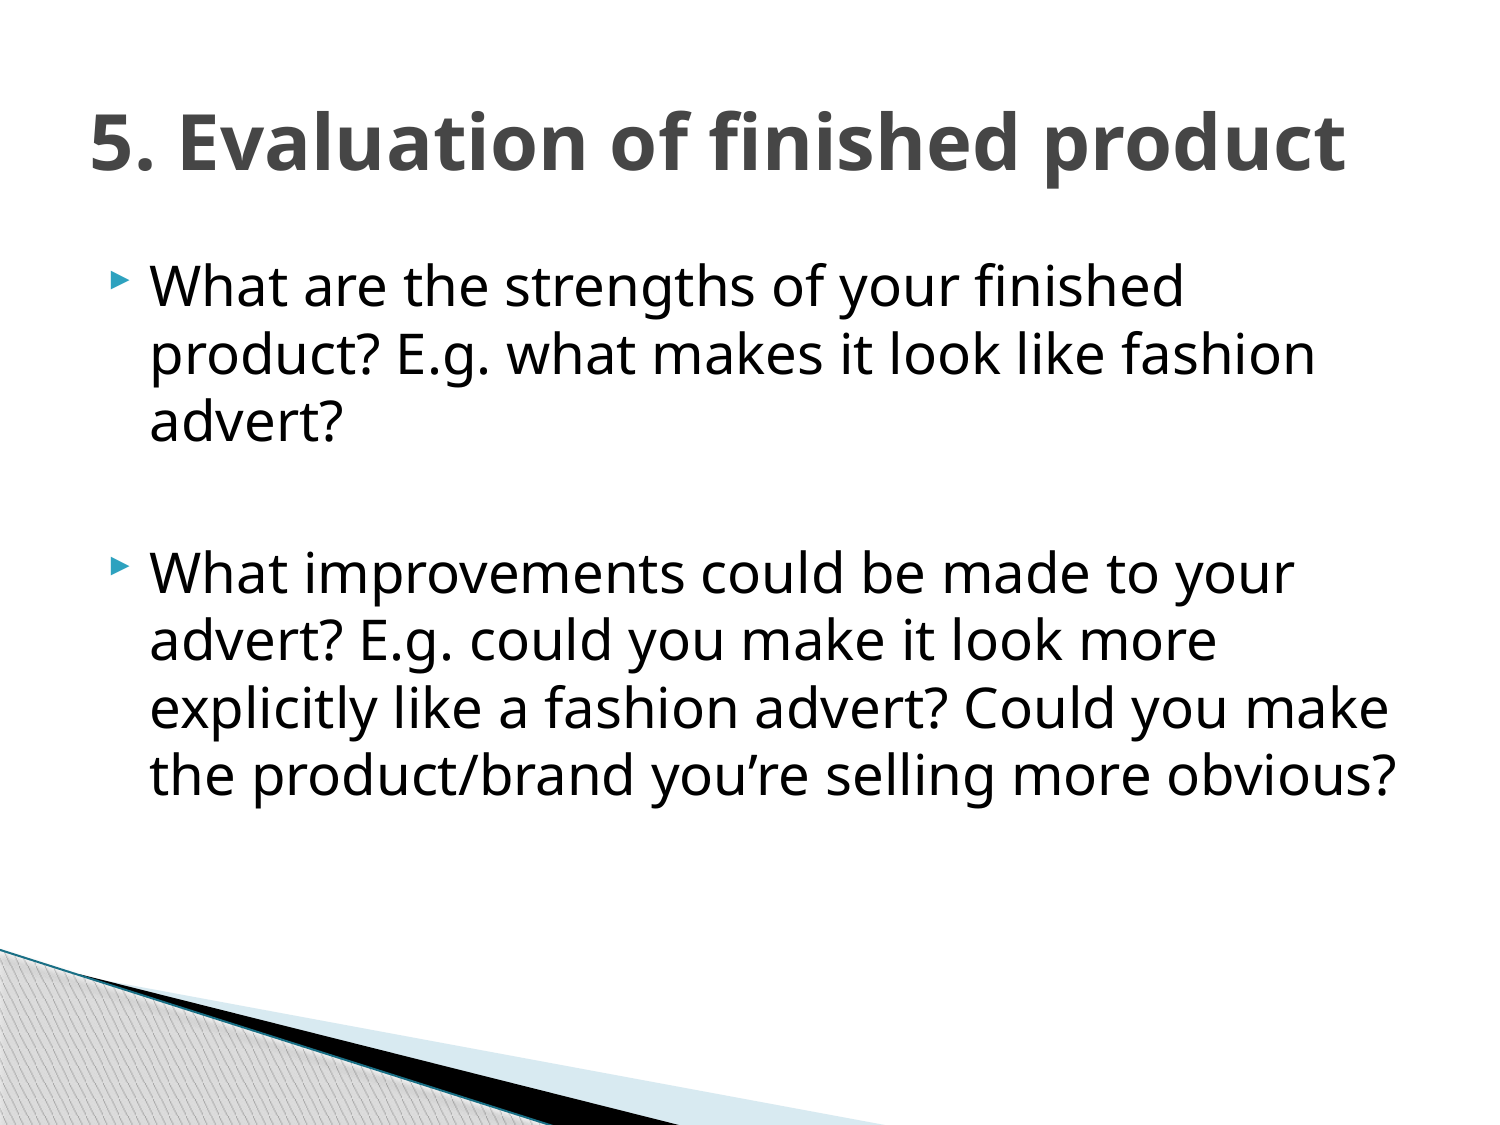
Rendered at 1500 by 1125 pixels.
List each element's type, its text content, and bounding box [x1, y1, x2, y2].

list What are the strengths of your finished product? E.g. what makes it look like fashion advert? What improvements could be made to your advert? E.g. could you make it look more explicitly like a fashion advert? Could you make the product/brand you’re selling more obvious? [75, 243, 1425, 986]
title 5. Evaluation of finished product [75, 45, 1425, 233]
